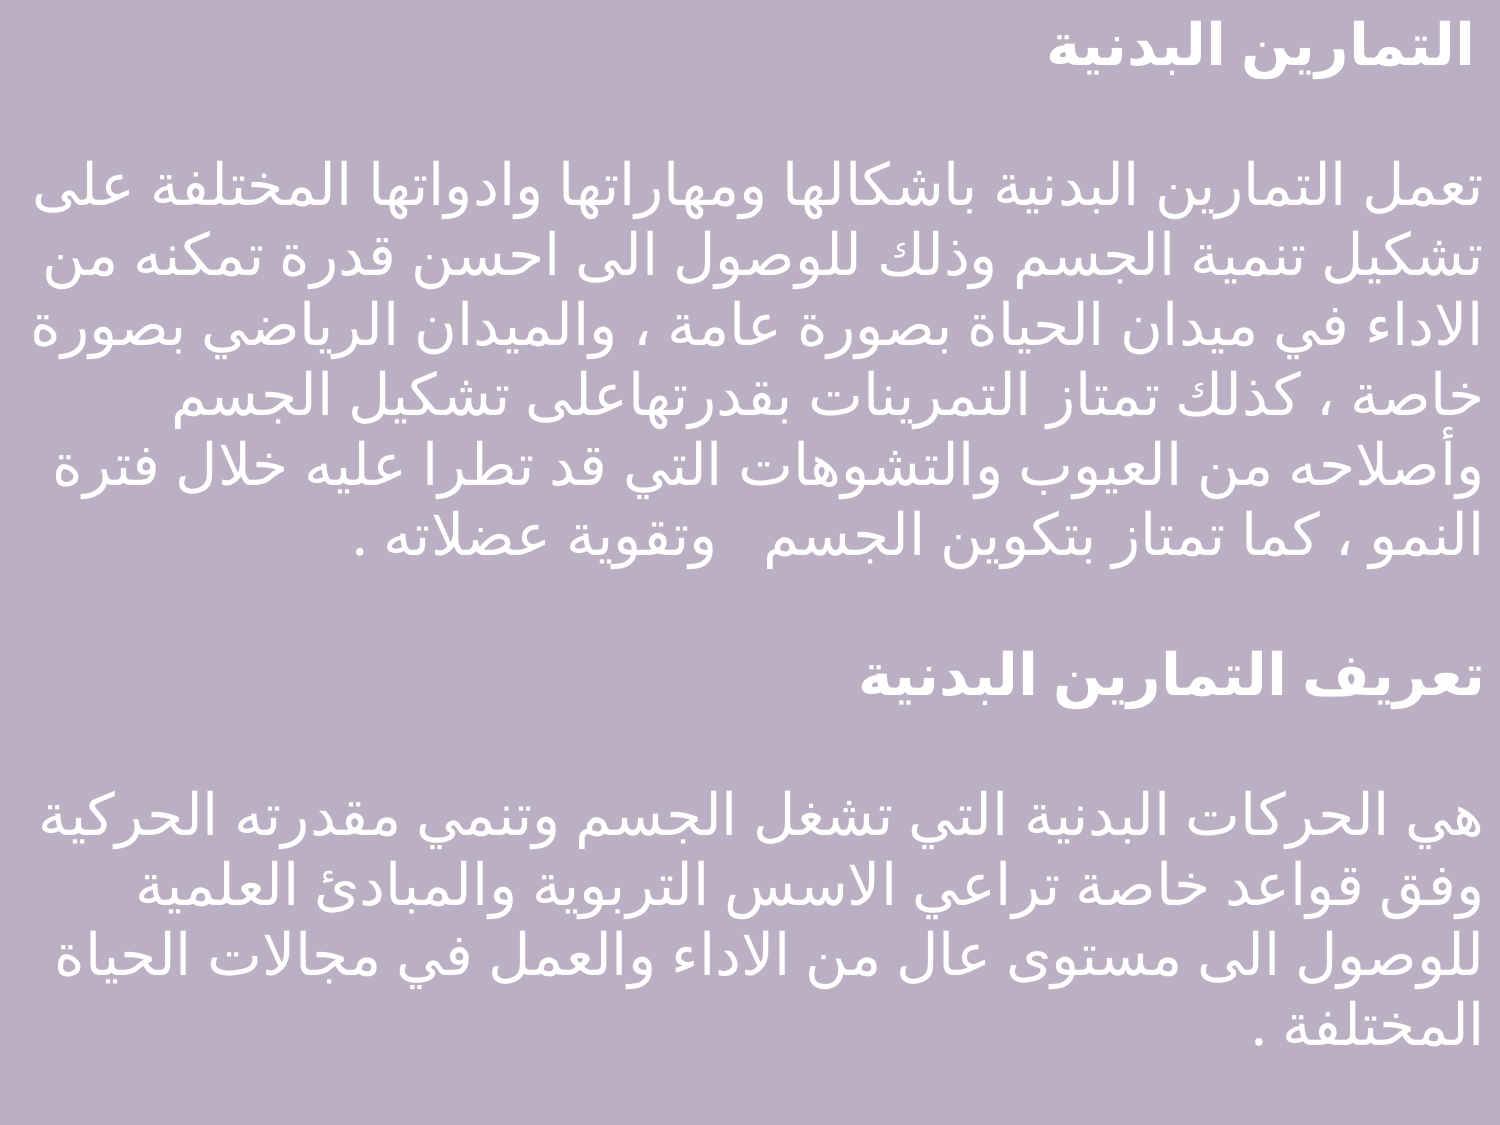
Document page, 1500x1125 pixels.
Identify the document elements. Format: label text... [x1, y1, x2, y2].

text_box التمارين البدنية تعمل التمارين البدنية باشكالها ومهاراتها وادواتها المختلفة على تشكيل تنمية الجسم وذلك للوصول الى احسن قدرة تمكنه من الاداء في ميدان الحياة بصورة عامة ، والميدان الرياضي بصورة خاصة ، كذلك تمتاز التمرينات بقدرتهاعلى تشكيل الجسم وأصلاحه من العيوب والتشوهات التي قد تطرا عليه خلال فترة النمو ، كما تمتاز بتكوين الجسم وتقوية عضلاته . تعريف التمارين البدنية هي الحركات البدنية التي تشغل الجسم وتنمي مقدرته الحركية وفق قواعد خاصة تراعي الاسس التربوية والمبادئ العلمية للوصول الى مستوى عال من الاداء والعمل في مجالات الحياة المختلفة . [0, 0, 1500, 1125]
